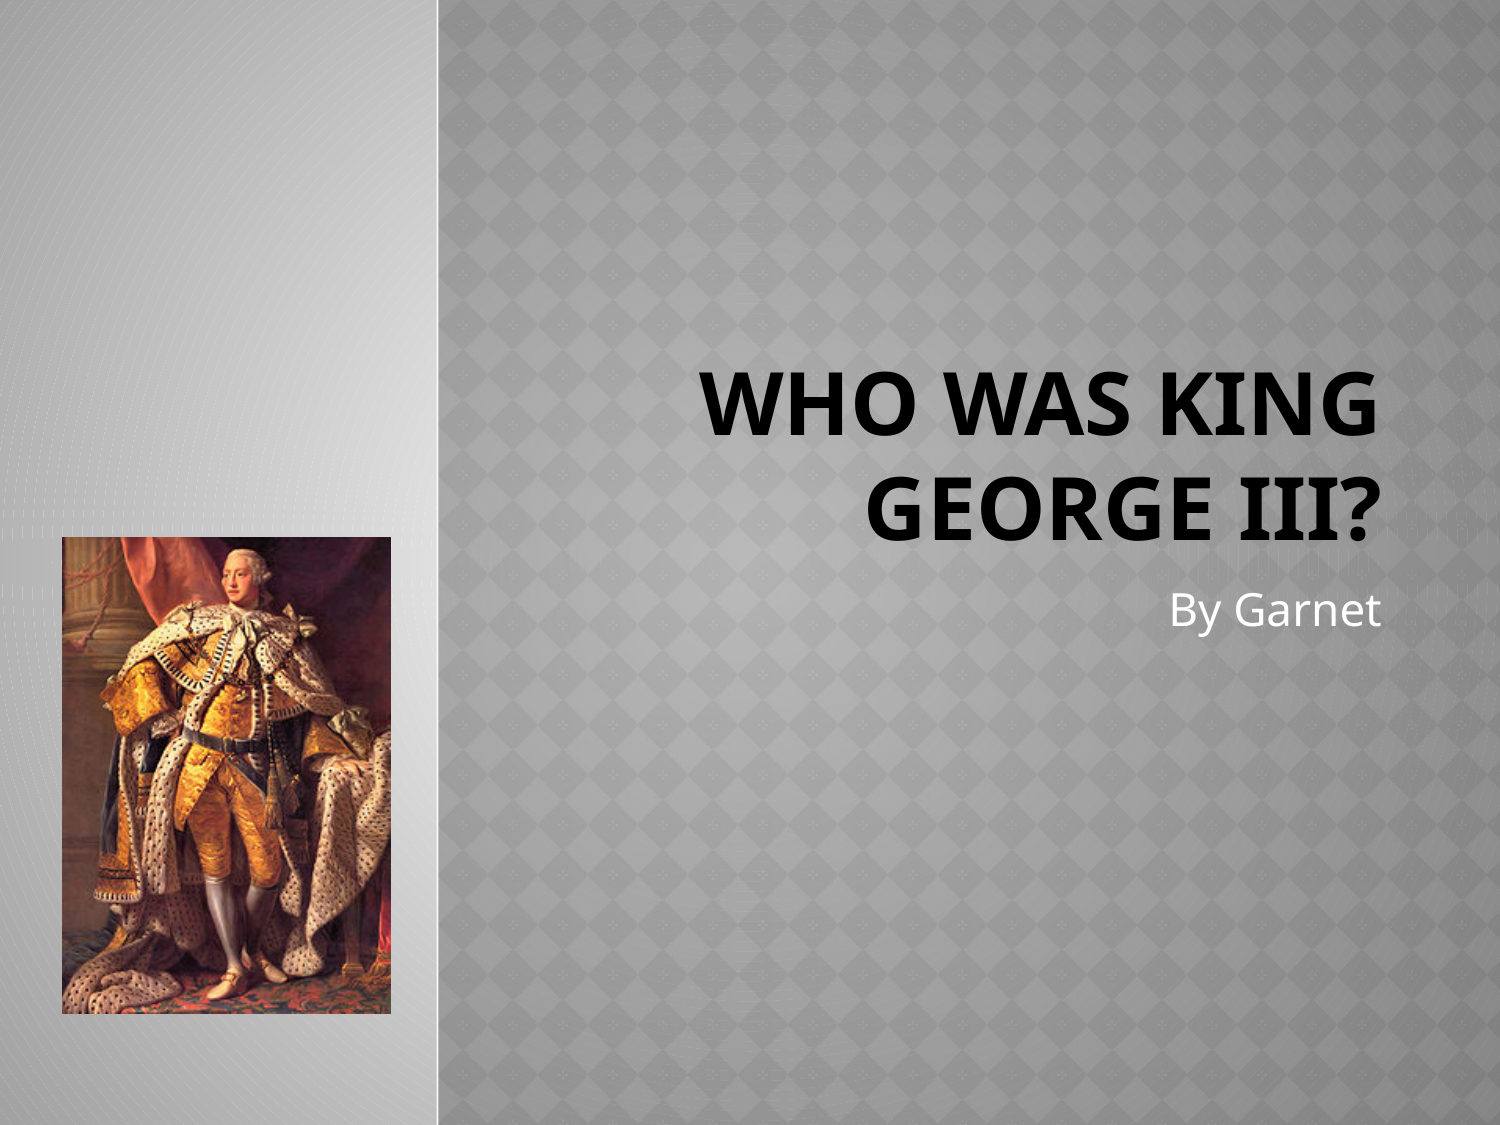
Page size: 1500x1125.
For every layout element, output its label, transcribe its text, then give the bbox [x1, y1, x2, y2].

subtitle By Garnet [550, 580, 1390, 762]
picture [61, 537, 391, 1015]
title Who was King George III? [552, 87, 1390, 558]
